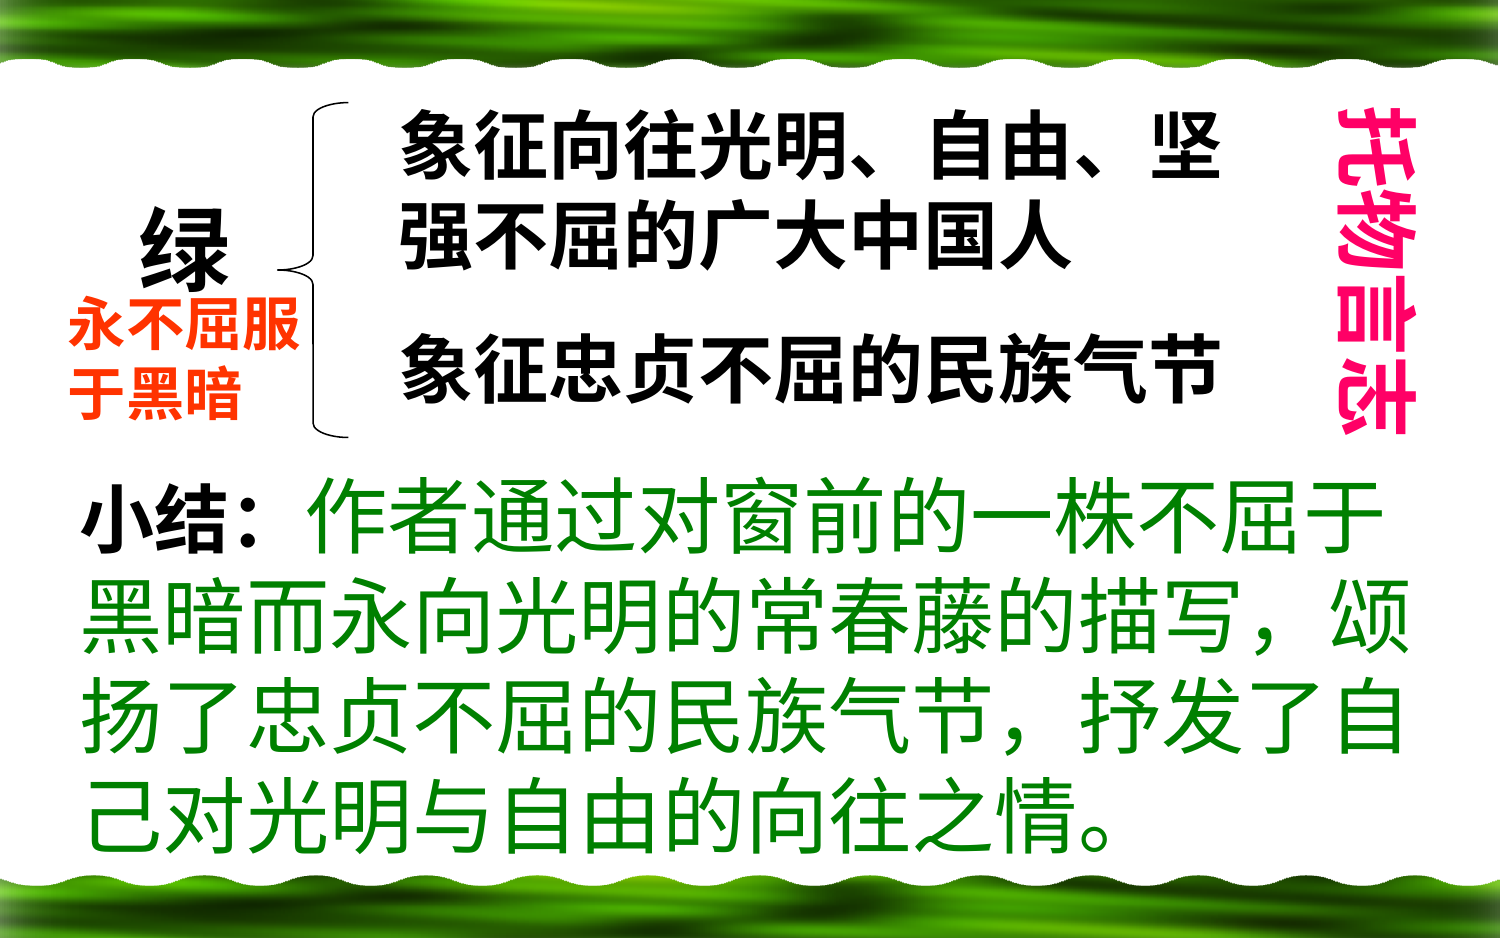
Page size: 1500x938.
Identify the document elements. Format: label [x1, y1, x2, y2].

text_box [0, 0, 1500, 938]
